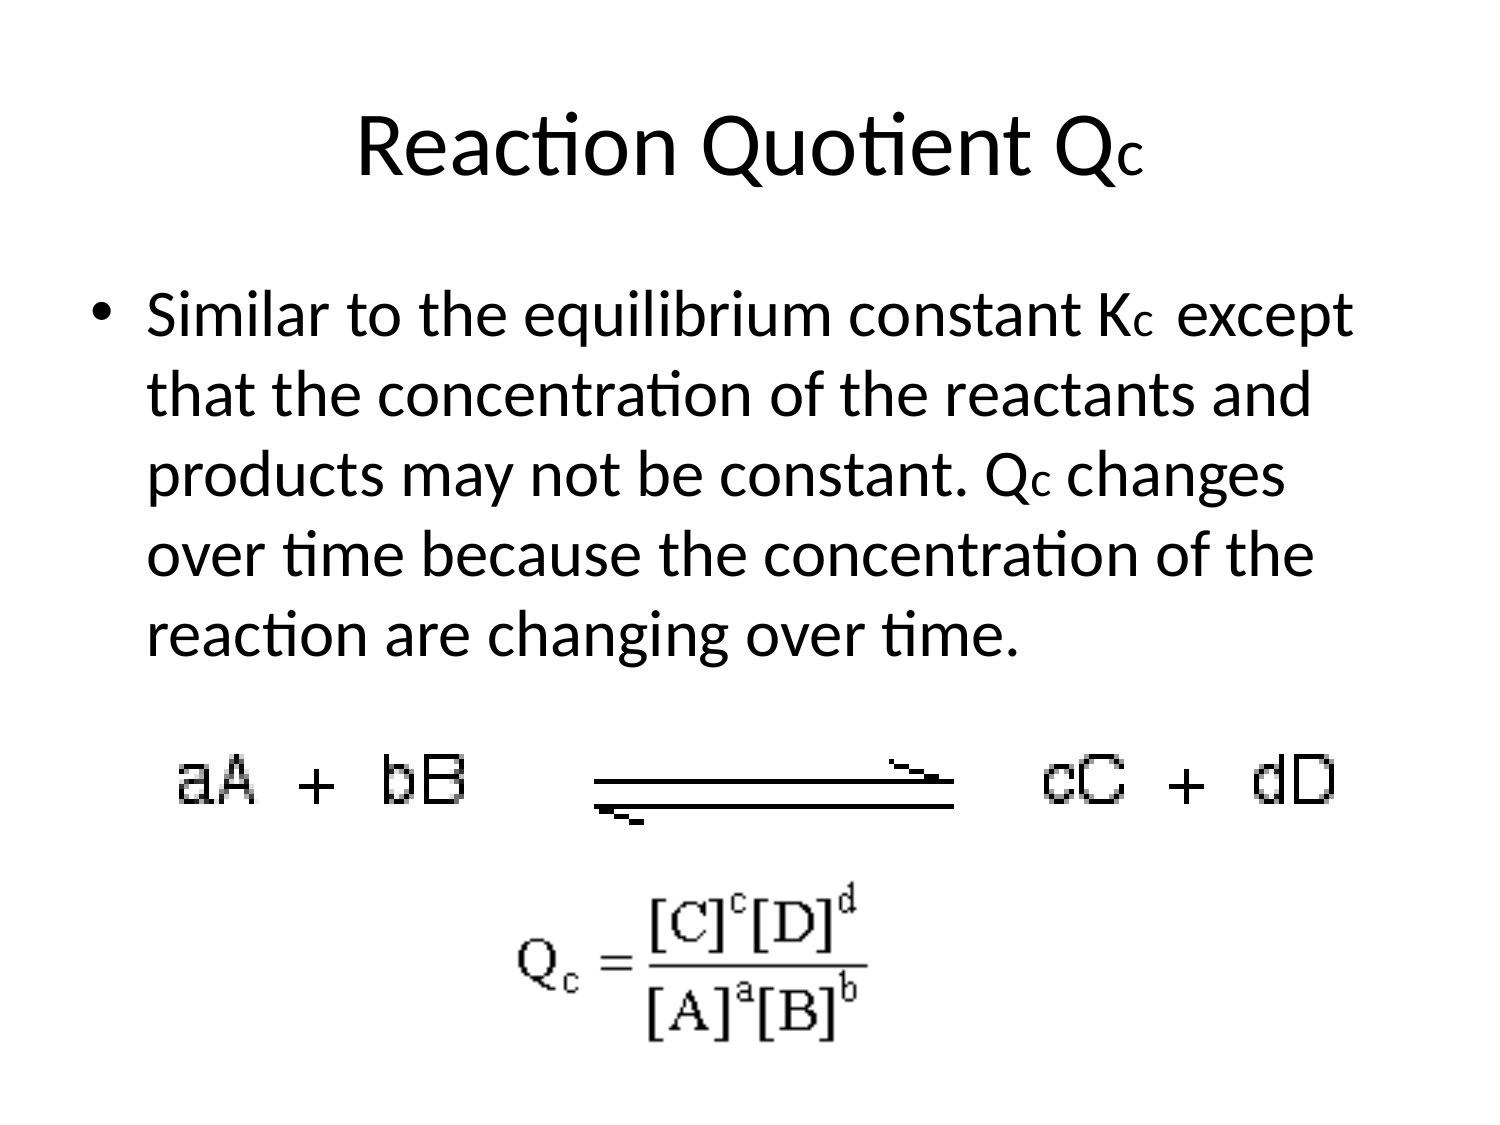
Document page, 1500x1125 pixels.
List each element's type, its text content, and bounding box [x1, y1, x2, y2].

list Similar to the equilibrium constant Kc except that the concentration of the reactants and products may not be constant. Qc changes over time because the concentration of the reaction are changing over time. [75, 262, 1425, 1005]
picture [174, 749, 1341, 826]
title Reaction Quotient Qc [75, 45, 1425, 233]
picture [511, 874, 877, 1051]
